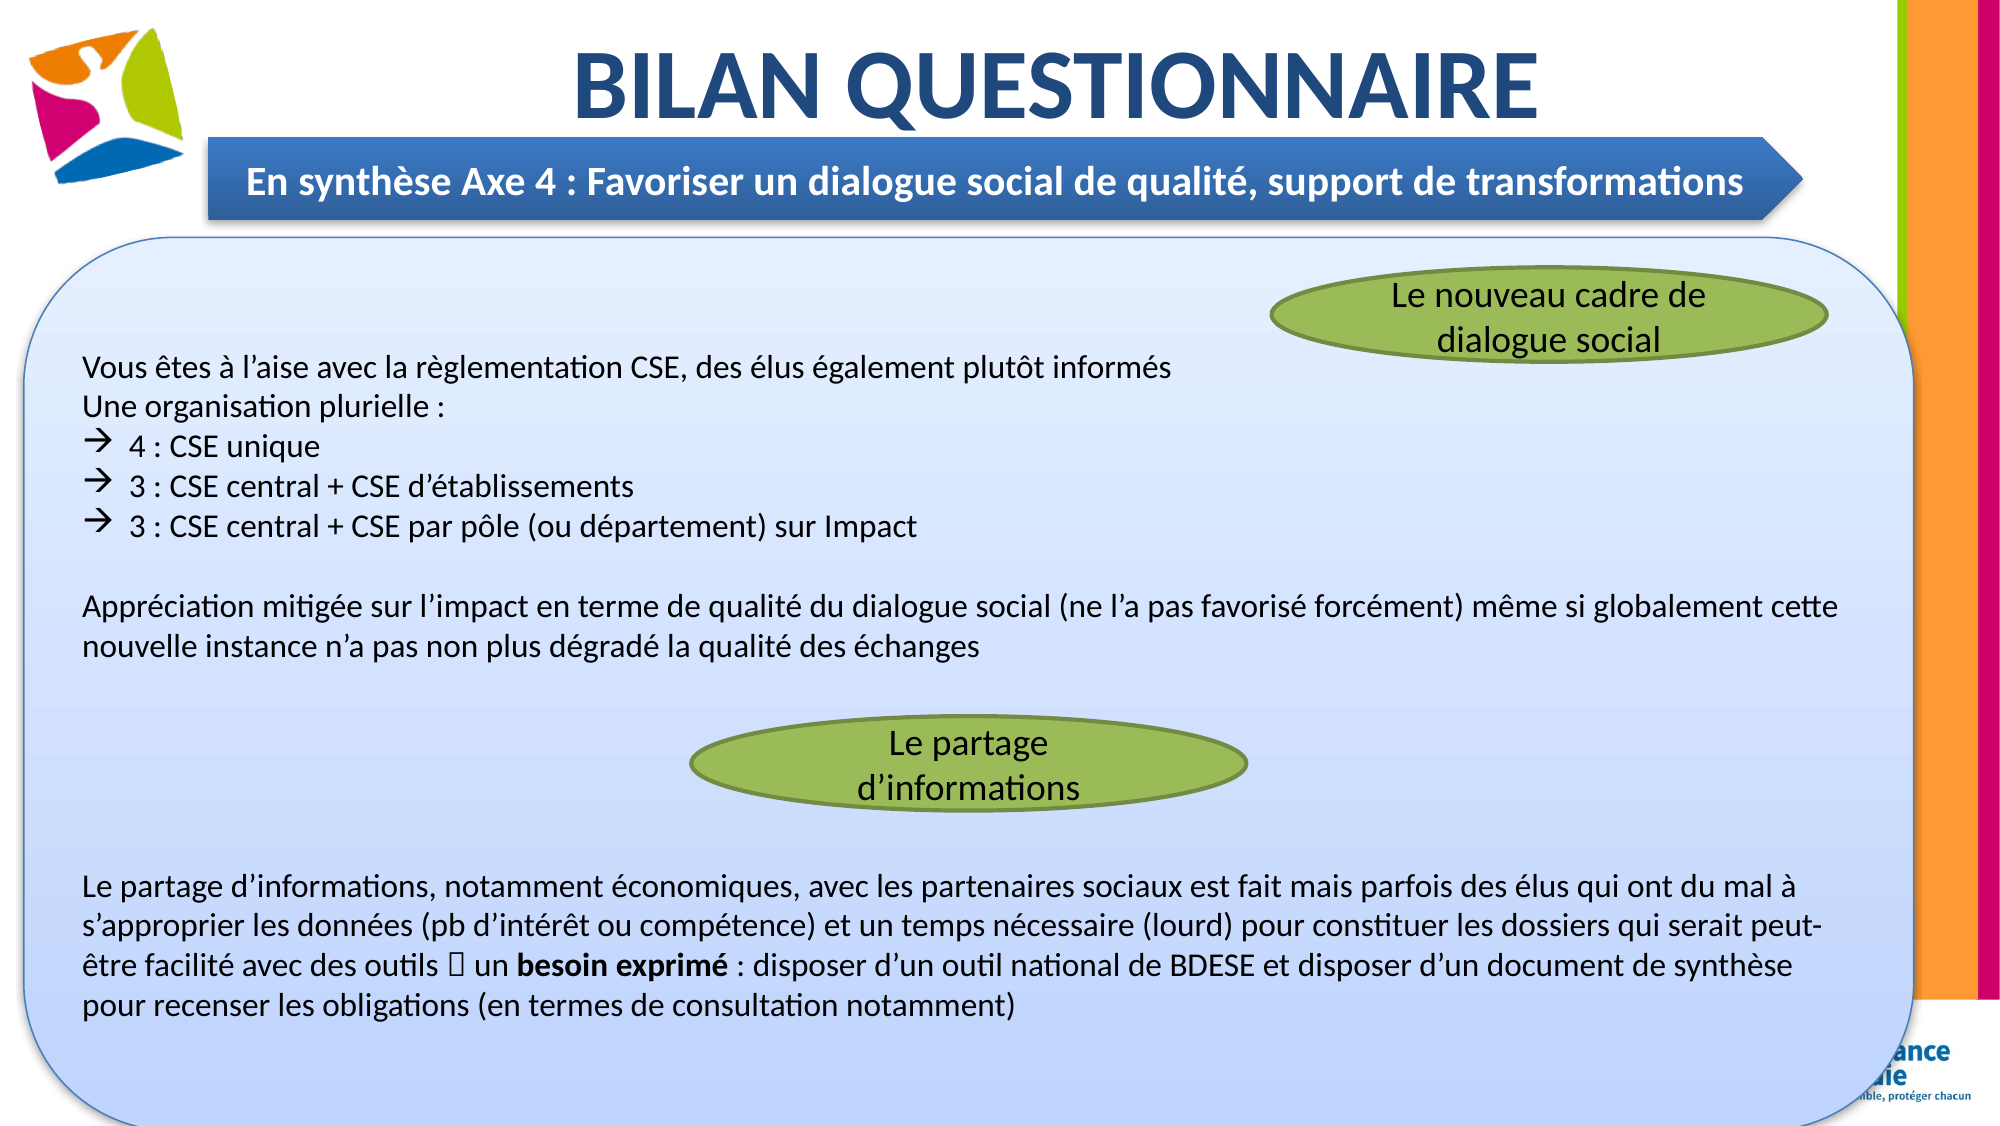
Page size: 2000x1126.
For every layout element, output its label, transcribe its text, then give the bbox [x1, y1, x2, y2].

text_box En synthèse Axe 4 : Favoriser un dialogue social de qualité, support de transformations [208, 137, 1804, 220]
text_box Le nouveau cadre de dialogue social [1269, 265, 1829, 364]
picture [1809, 1014, 1998, 1126]
text_box Le partage d’informations [689, 714, 1249, 813]
title Bilan questionnaire [268, 19, 1846, 138]
text_box Vous êtes à l’aise avec la règlementation CSE, des élus également plutôt informés Une organisation plurielle : 4 : CSE unique 3 : CSE central + CSE d’établissements 3 : CSE central + CSE par pôle (ou département) sur Impact Appréciation mitigée sur l’impact en terme de qualité du dialogue social (ne l’a pas favorisé forcément) même si globalement cette nouvelle instance n’a pas non plus dégradé la qualité des échanges Le partage d’informations, notamment économiques, avec les partenaires sociaux est fait mais parfois des élus qui ont du mal à s’approprier les données (pb d’intérêt ou compétence) et un temps nécessaire (lourd) pour constituer les dossiers qui serait peut-être facilité avec des outils  un besoin exprimé : disposer d’un outil national de BDESE et disposer d’un document de synthèse pour recenser les obligations (en termes de consultation notamment) [22, 236, 1915, 1126]
picture [24, 24, 188, 188]
